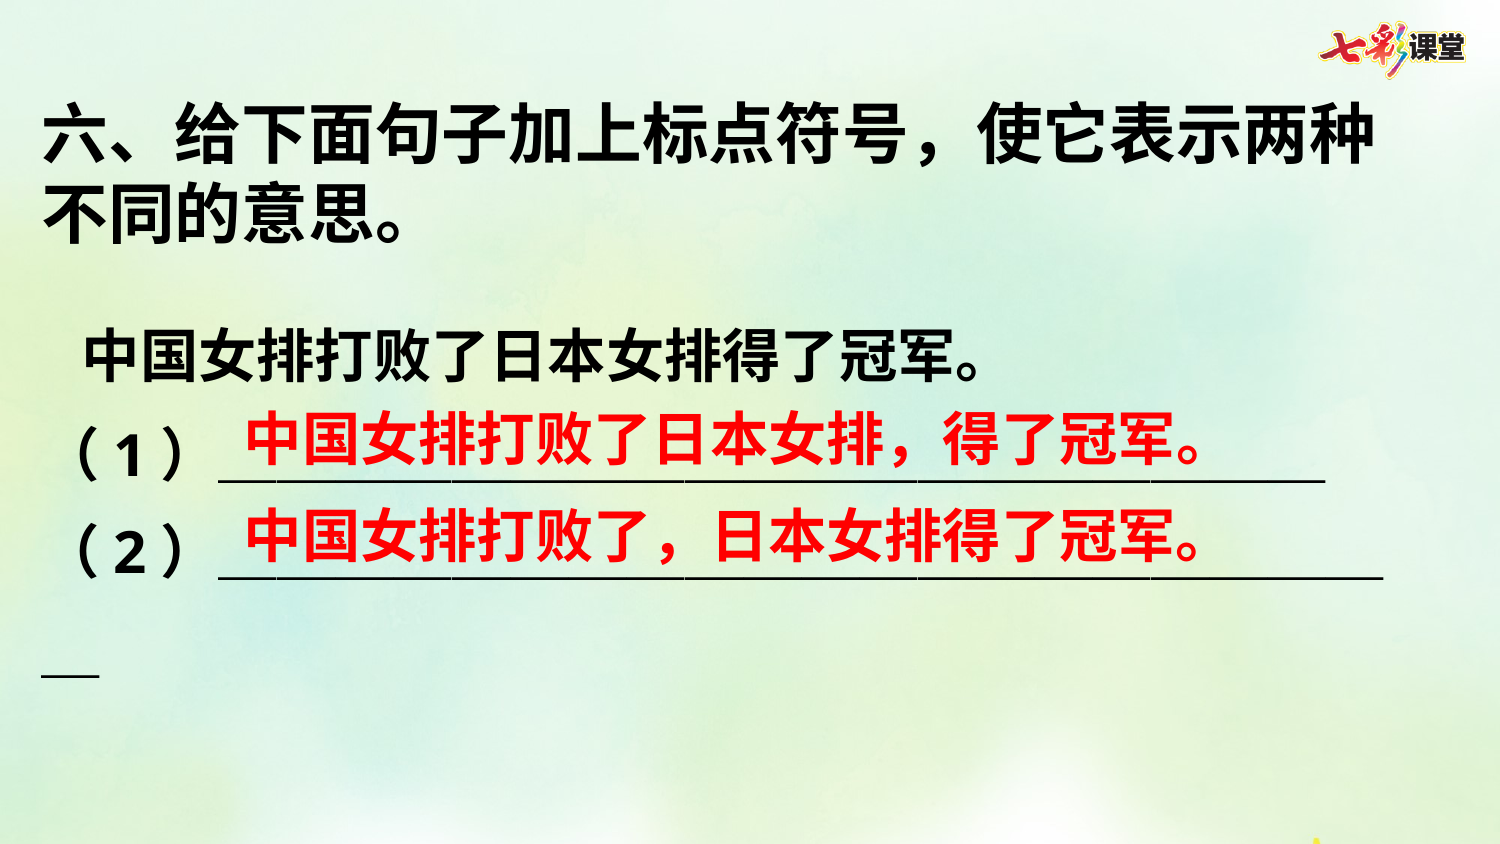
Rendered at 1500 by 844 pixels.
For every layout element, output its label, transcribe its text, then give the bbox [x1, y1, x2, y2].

picture [0, 0, 1500, 844]
text_box 中国女排打败了日本女排，得了冠军。 [229, 394, 1241, 480]
text_box 中国女排打败了日本女排得了冠军。 （1）＿＿＿＿＿＿＿＿＿＿＿＿＿＿＿＿＿＿＿ （2）＿＿＿＿＿＿＿＿＿＿＿＿＿＿＿＿＿＿＿＿＿ [26, 284, 1444, 691]
text_box 中国女排打败了，日本女排得了冠军。 [229, 492, 1241, 577]
text_box 六、给下面句子加上标点符号，使它表示两种不同的意思。 [26, 84, 1443, 260]
